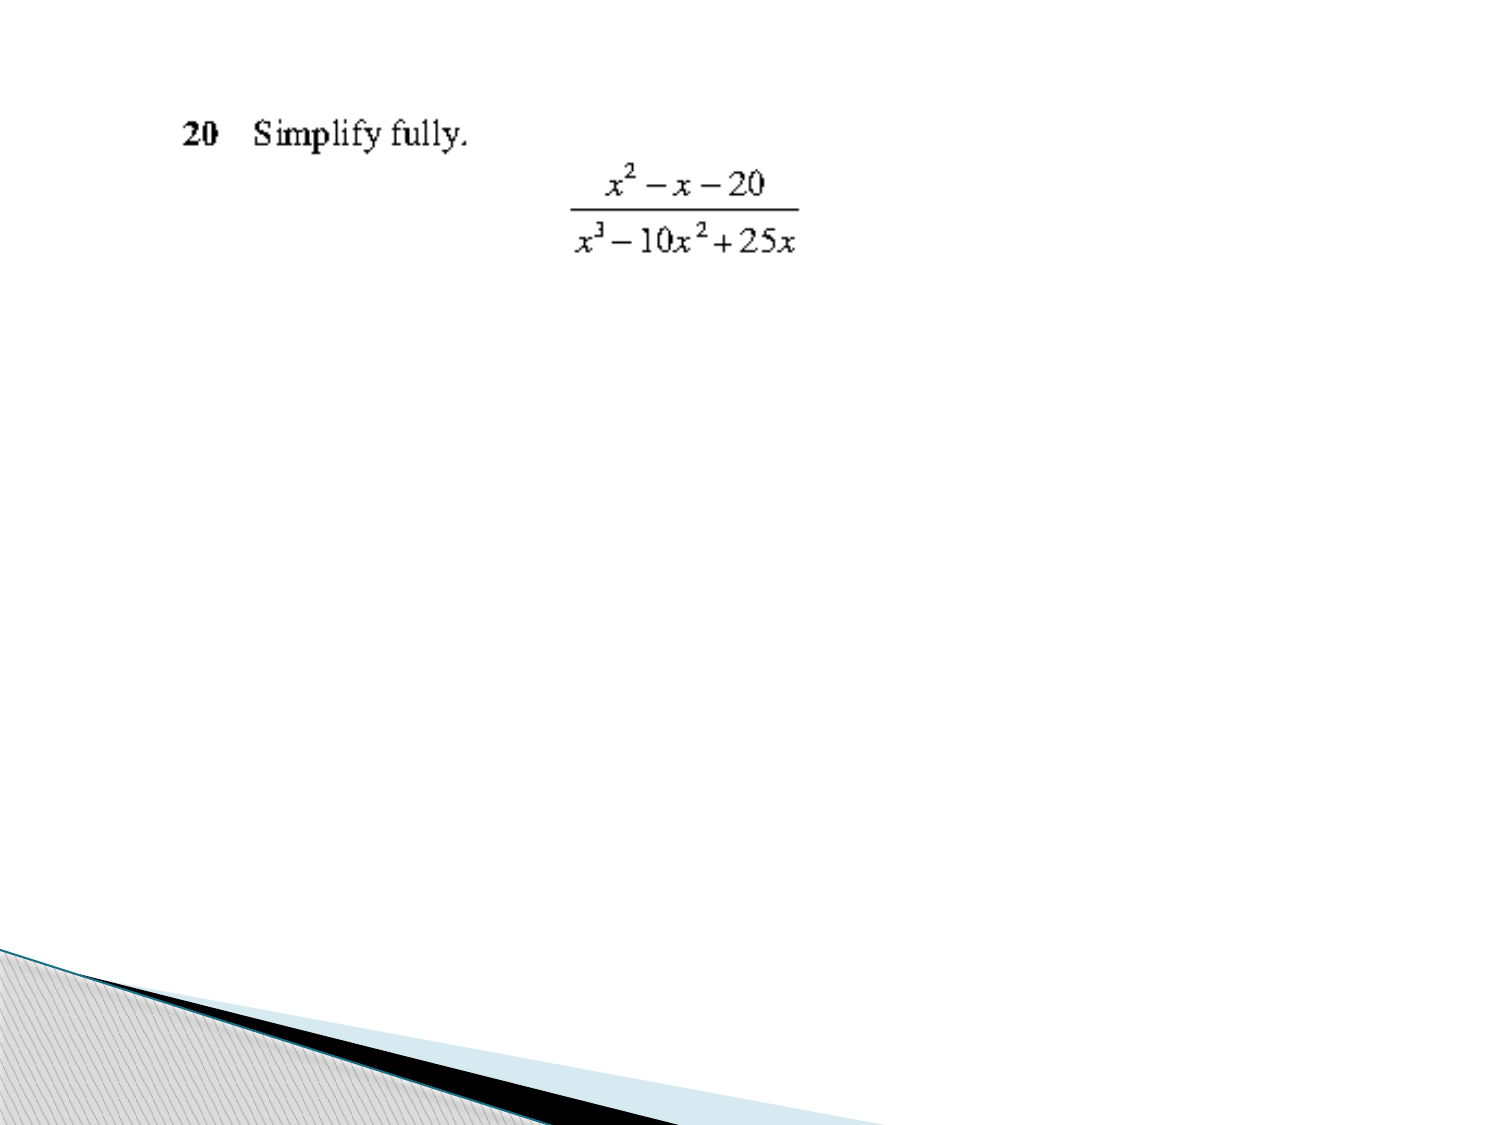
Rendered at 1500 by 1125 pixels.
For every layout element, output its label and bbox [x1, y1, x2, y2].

picture [112, 87, 991, 338]
